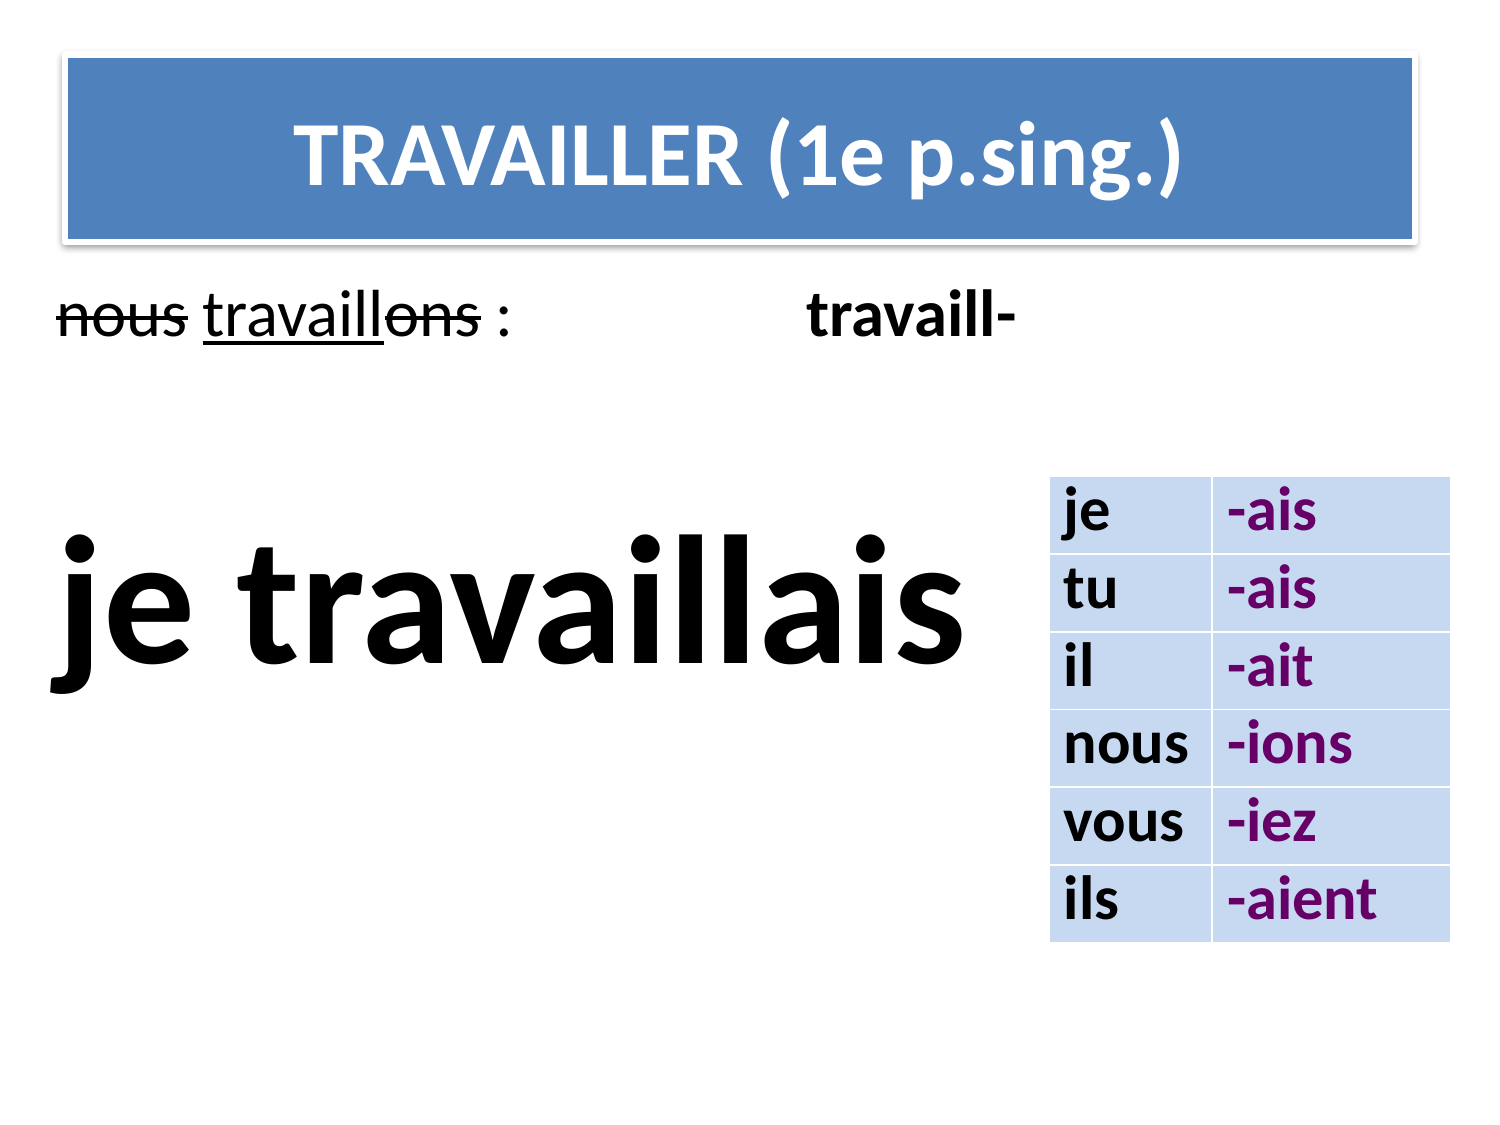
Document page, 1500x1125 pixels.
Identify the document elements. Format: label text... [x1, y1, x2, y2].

table_cell ils [1050, 866, 1211, 942]
table_header -ais [1213, 477, 1450, 553]
table_cell nous [1050, 710, 1211, 786]
table_cell vous [1050, 788, 1211, 864]
table_cell -ais [1213, 555, 1450, 631]
table_cell -iez [1213, 788, 1450, 864]
table_cell il [1050, 633, 1211, 709]
table_cell -ait [1213, 633, 1450, 709]
title TRAVAILLER (1e p.sing.) [62, 51, 1418, 245]
table_cell -ions [1213, 710, 1450, 786]
list nous travaillons : travaill- je travaillais [41, 262, 1425, 1047]
table_header je [1050, 477, 1211, 553]
table_cell -aient [1213, 866, 1450, 942]
table_cell tu [1050, 555, 1211, 631]
